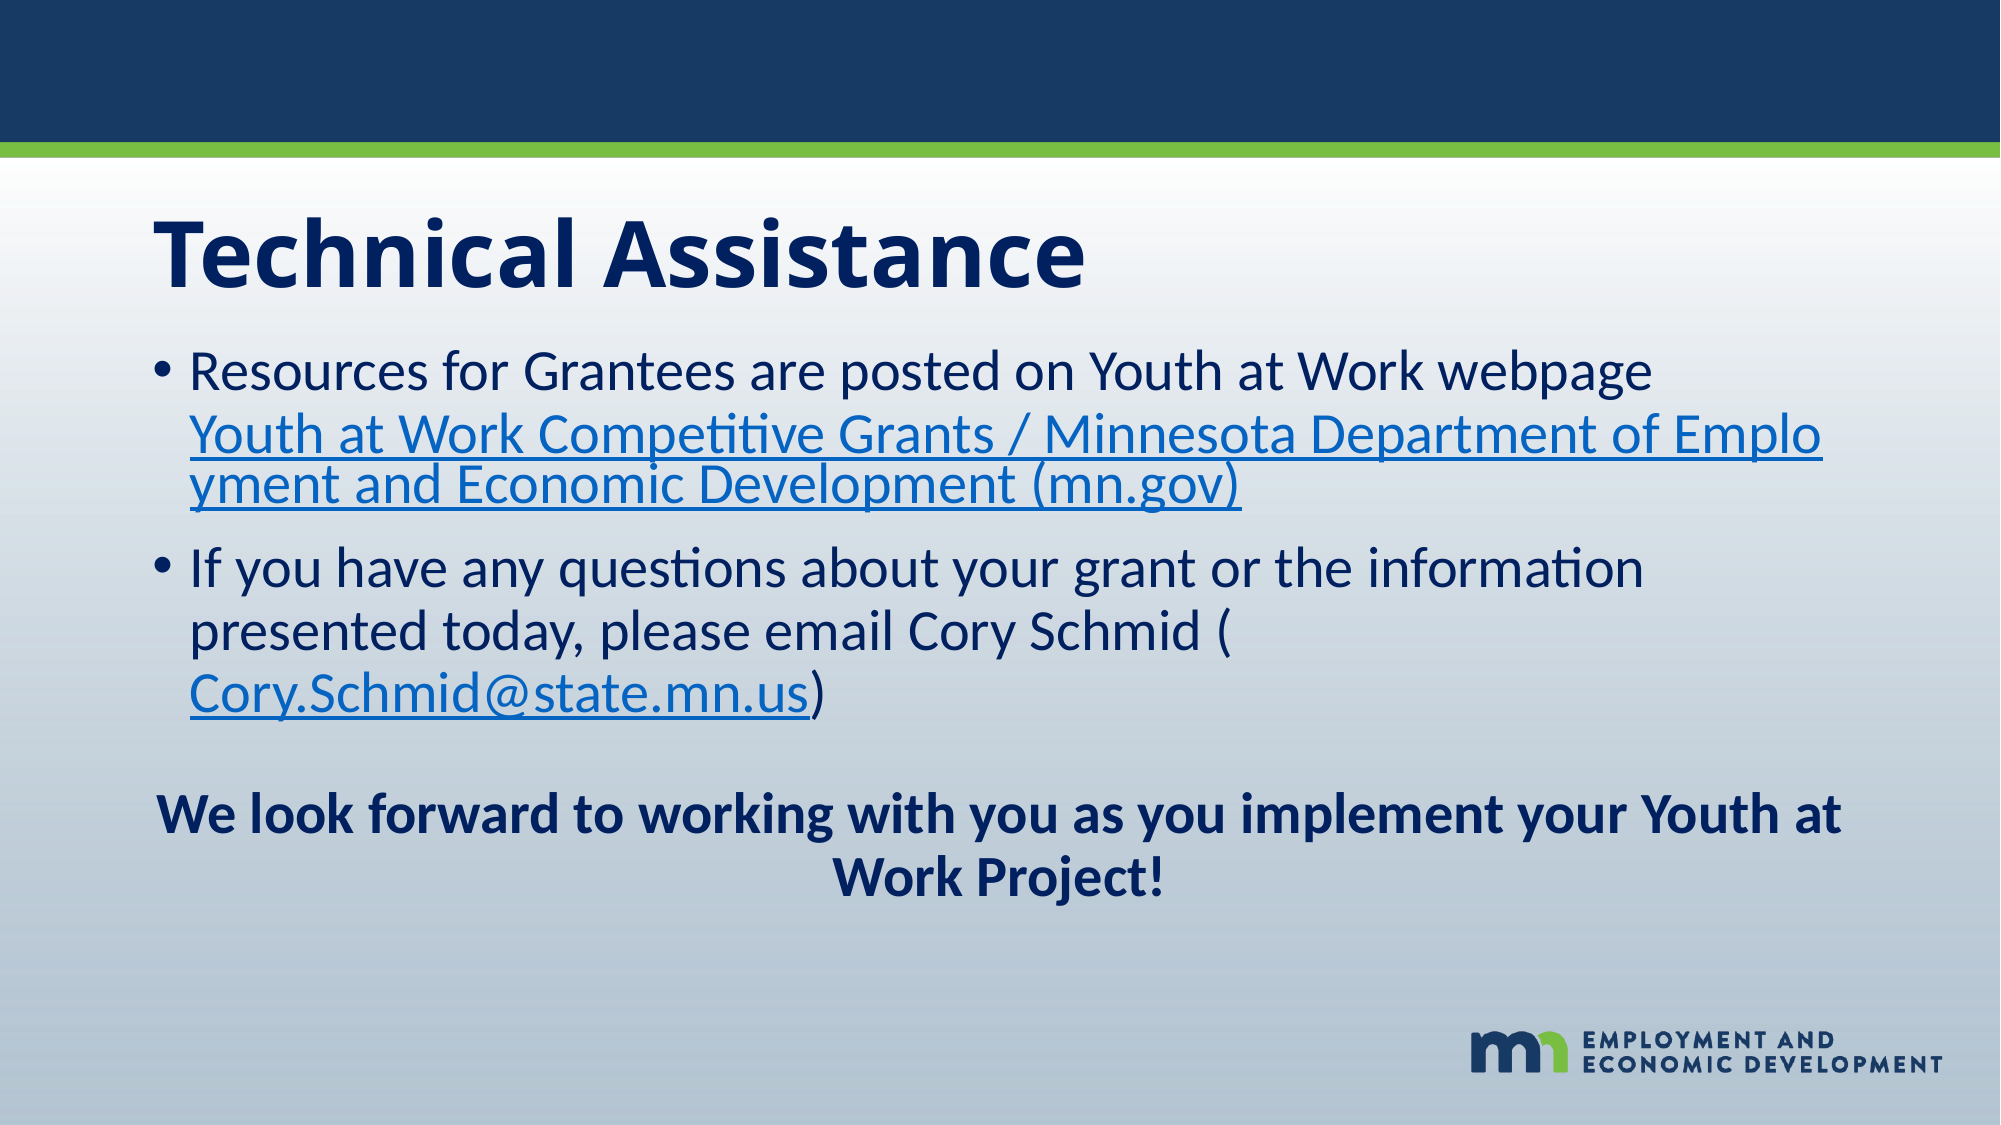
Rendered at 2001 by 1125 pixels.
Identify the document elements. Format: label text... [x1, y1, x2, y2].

picture [0, 0, 2000, 1125]
list Resources for Grantees are posted on Youth at Work webpage Youth at Work Competitive Grants / Minnesota Department of Employment and Economic Development (mn.gov) If you have any questions about your grant or the information presented today, please email Cory Schmid (Cory.Schmid@state.mn.us) We look forward to working with you as you implement your Youth at Work Project! [137, 332, 1863, 1047]
title Technical Assistance [137, 149, 1863, 332]
